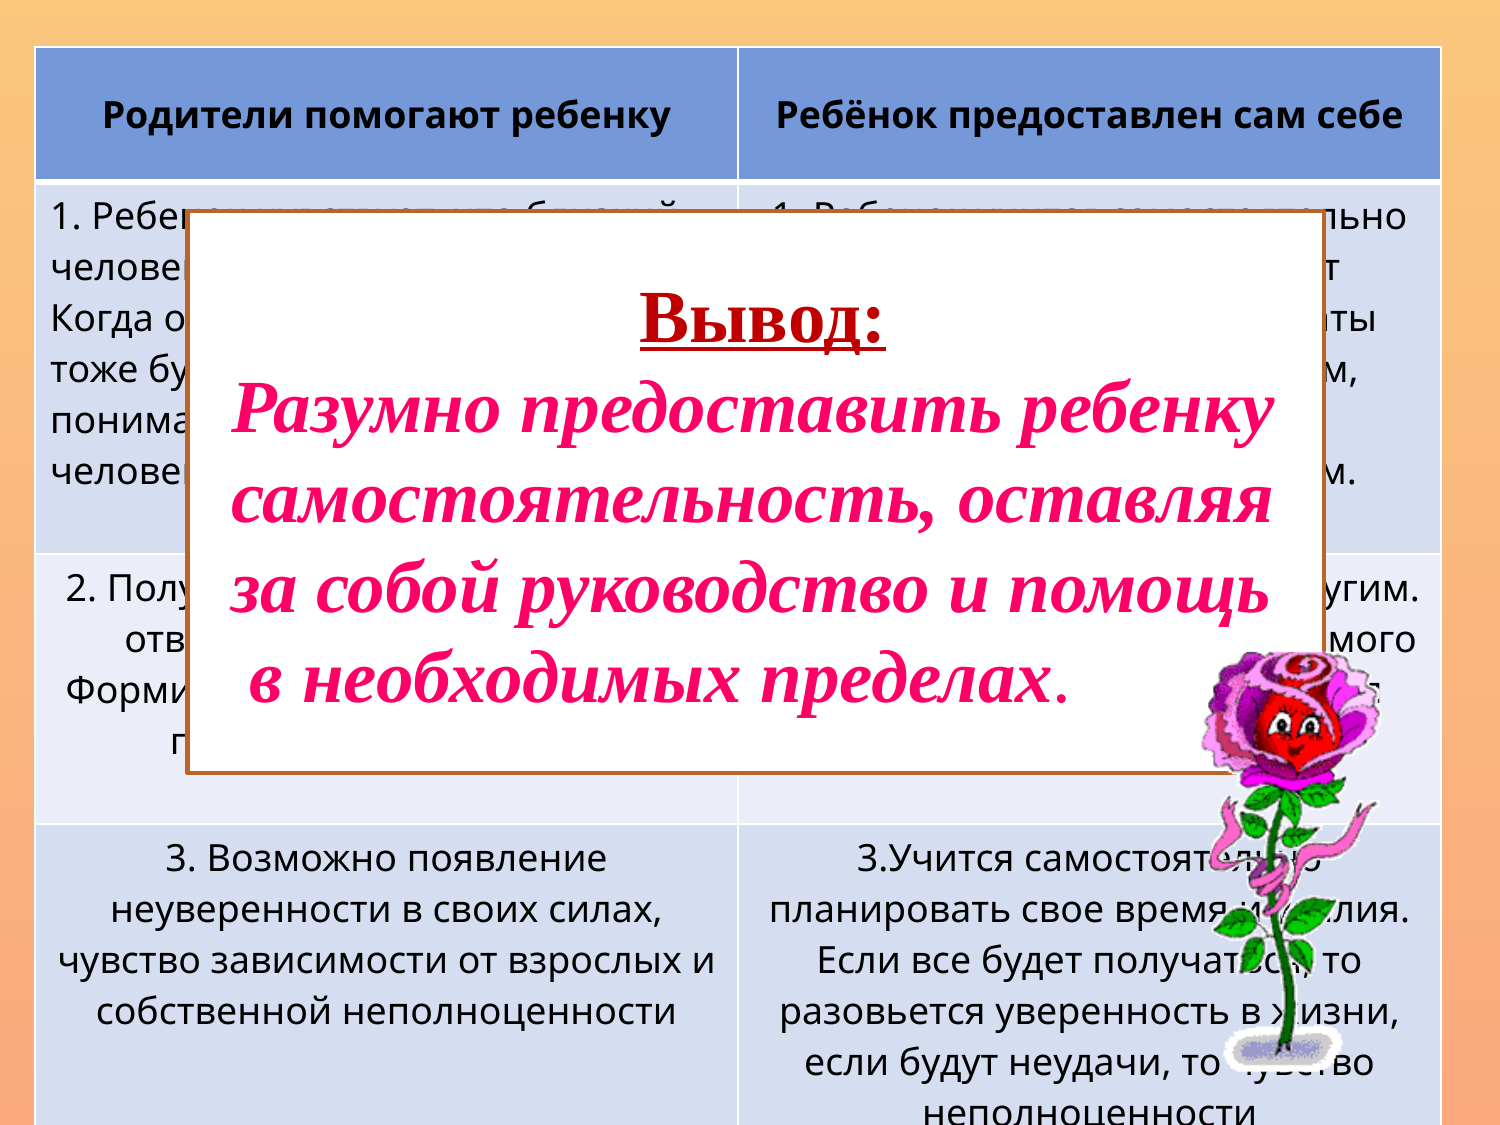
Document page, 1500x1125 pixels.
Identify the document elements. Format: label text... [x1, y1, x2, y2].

table_cell 1. Ребенок чувствует, что близкий человек понимает его проблемы. Когда он вырастет, то, скорее всего, тоже будет заботливым, понимающим и помогающим человеком. [36, 185, 737, 553]
table_cell 1. Ребенок учится самостоятельно принимать решения и несет ответственность за результаты своей учебы. Став взрослым, скорее всего, станет требовательным родителем. [739, 185, 1440, 206]
table_cell 3.Учится самостоятельно планировать свое время и усилия. Если все будет получаться, то разовьется уверенность в жизни, если будут неудачи, то чувство неполноценности [739, 1104, 1440, 1125]
table_cell 3. Возможно появление неуверенности в своих силах, чувство зависимости от взрослых и собственной неполноценности [36, 825, 737, 1125]
table_header Ребёнок предоставлен сам себе [739, 48, 1440, 179]
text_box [186, 210, 1500, 1095]
table_cell 2. Получает опыт перекладывания ответственности на другого. Формируется ожидание помощи и готовности ее принять. [36, 555, 180, 823]
table_header Родители помогают ребенку [36, 48, 737, 179]
